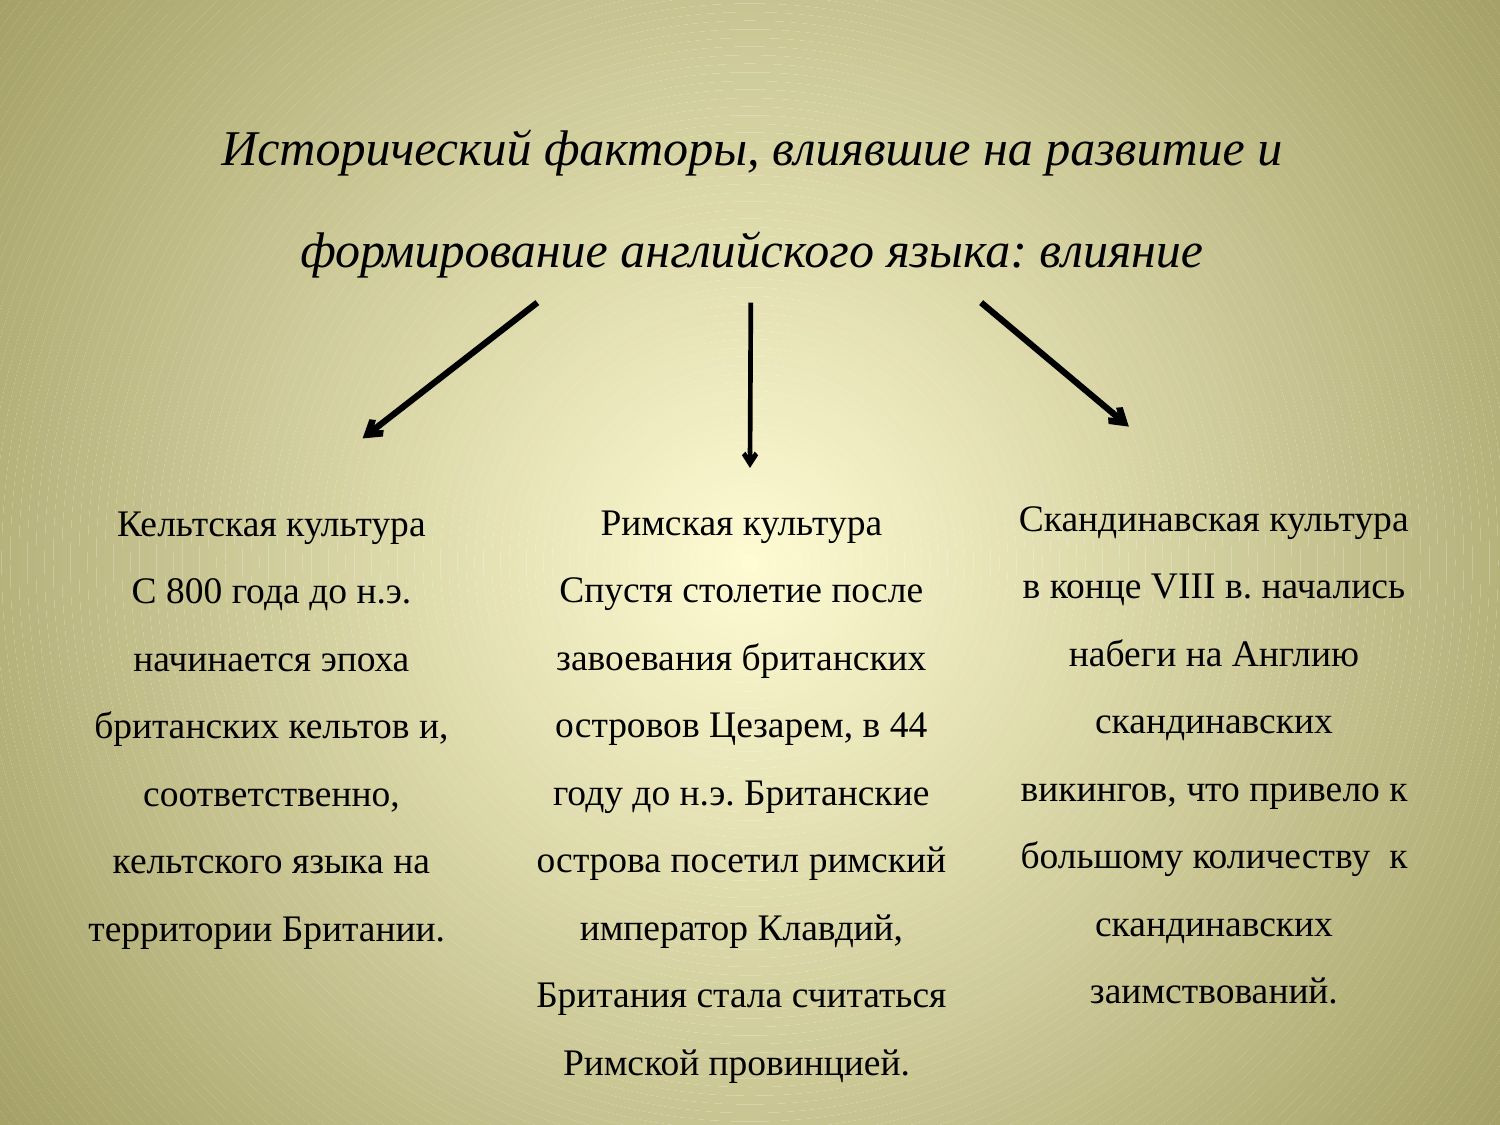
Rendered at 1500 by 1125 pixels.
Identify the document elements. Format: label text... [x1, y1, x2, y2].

text_box Римская культура Спустя столетие после завоевания британских островов Цезарем, в 44 году до н.э. Британские острова посетил римский император Клавдий, Британия стала считаться Римской провинцией. [501, 468, 982, 1091]
list Исторический факторы, влиявшие на развитие и формирование английского языка: влияние [76, 66, 1427, 303]
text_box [362, 302, 538, 439]
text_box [980, 302, 1129, 427]
text_box Скандинавская культура в конце VIII в. начались набеги на Англию скандинавских викингов, что привело к большому количеству к сканди­навских заимствований. [1001, 463, 1427, 1086]
text_box Кельтская культура С 800 года до н.э. начинается эпоха британских кельтов и, соответственно, кельтского языка на территории Британии. [41, 468, 501, 957]
